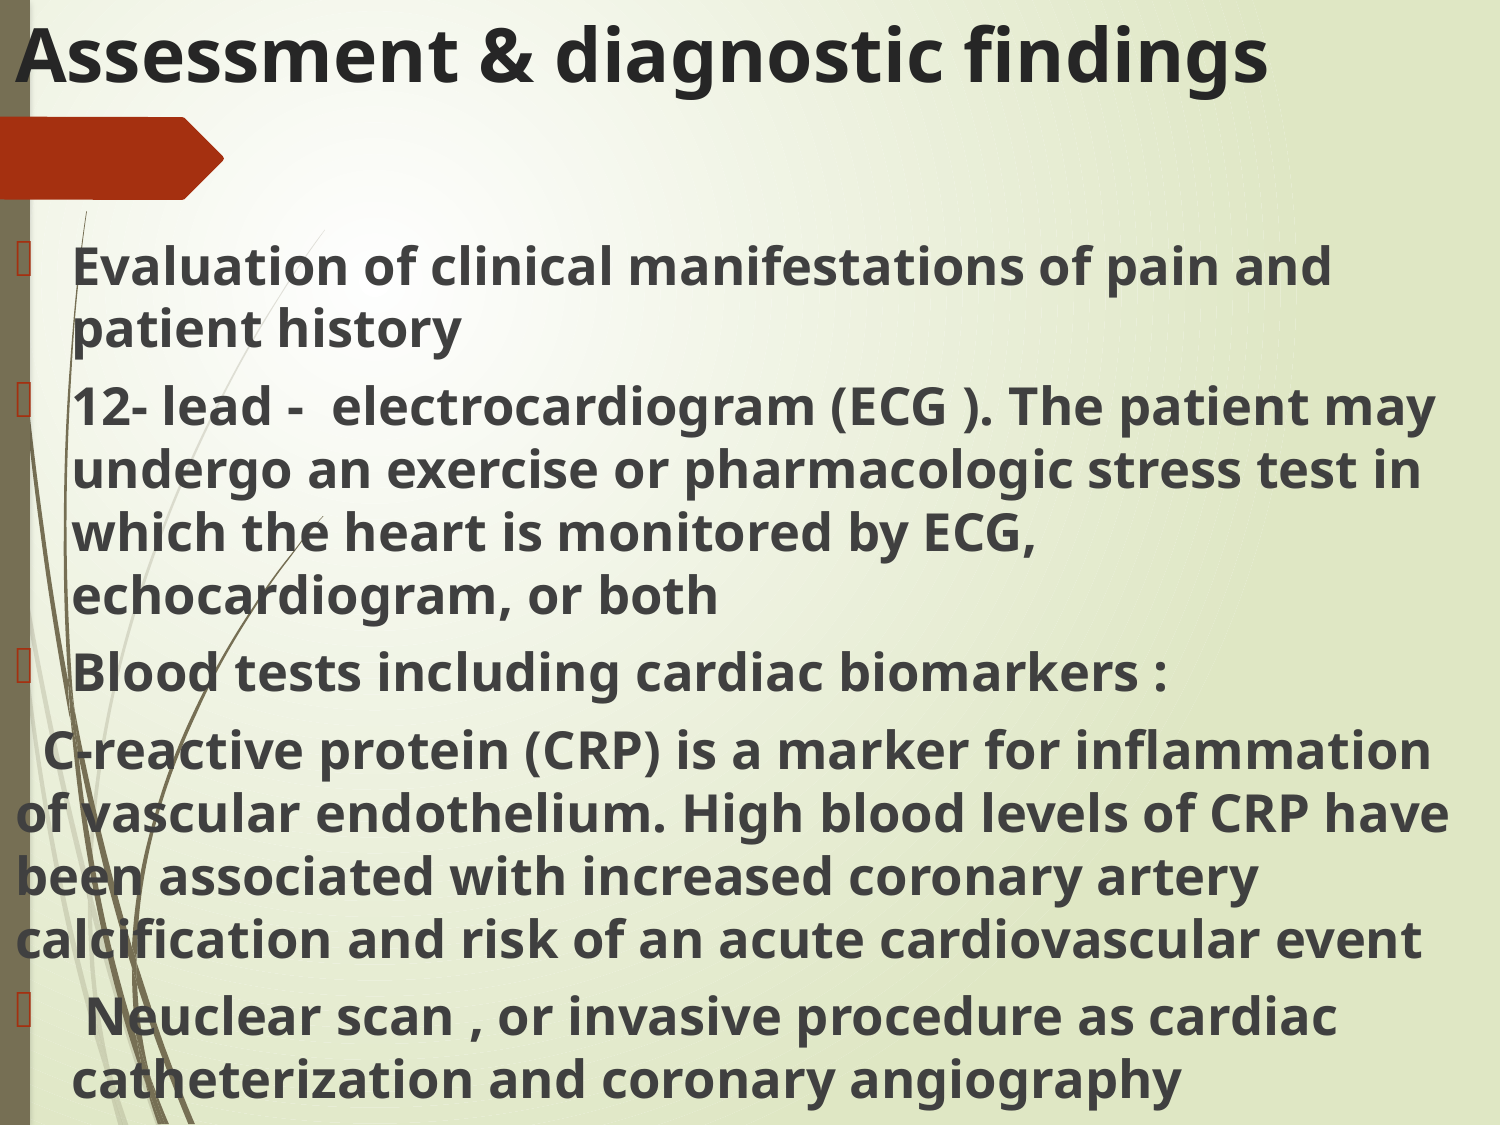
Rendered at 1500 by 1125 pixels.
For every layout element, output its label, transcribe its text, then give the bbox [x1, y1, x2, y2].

title Assessment & diagnostic findings [0, 0, 1500, 224]
list Evaluation of clinical manifestations of pain and patient history 12- lead - electrocardiogram (ECG ). The patient may undergo an exercise or pharmacologic stress test in which the heart is monitored by ECG, echocardiogram, or both Blood tests including cardiac biomarkers : C-reactive protein (CRP) is a marker for inﬂammation of vascular endothelium. High blood levels of CRP have been associated with increased coronary artery calciﬁcation and risk of an acute cardiovascular event Neuclear scan , or invasive procedure as cardiac catheterization and coronary angiography [0, 224, 1500, 1125]
